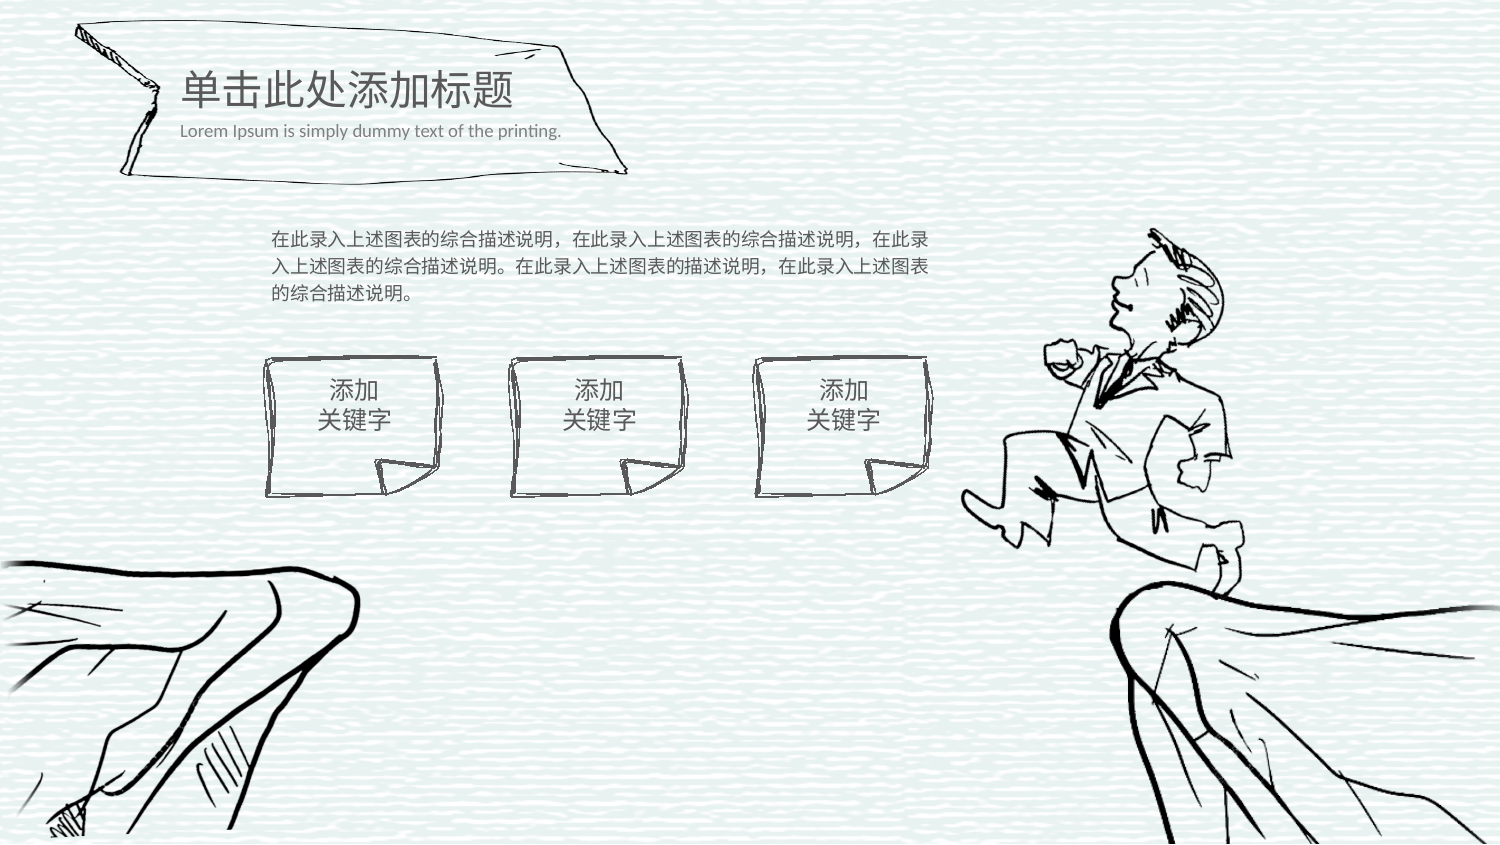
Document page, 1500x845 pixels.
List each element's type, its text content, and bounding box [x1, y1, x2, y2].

picture [894, 212, 1500, 844]
picture [1, 545, 370, 839]
picture [49, 0, 651, 217]
text_box 在此录入上述图表的综合描述说明，在此录入上述图表的综合描述说明，在此录入上述图表的综合描述说明。在此录入上述图表的描述说明，在此录入上述图表的综合描述说明。 [260, 217, 951, 310]
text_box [262, 355, 444, 498]
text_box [752, 355, 934, 498]
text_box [508, 355, 689, 498]
